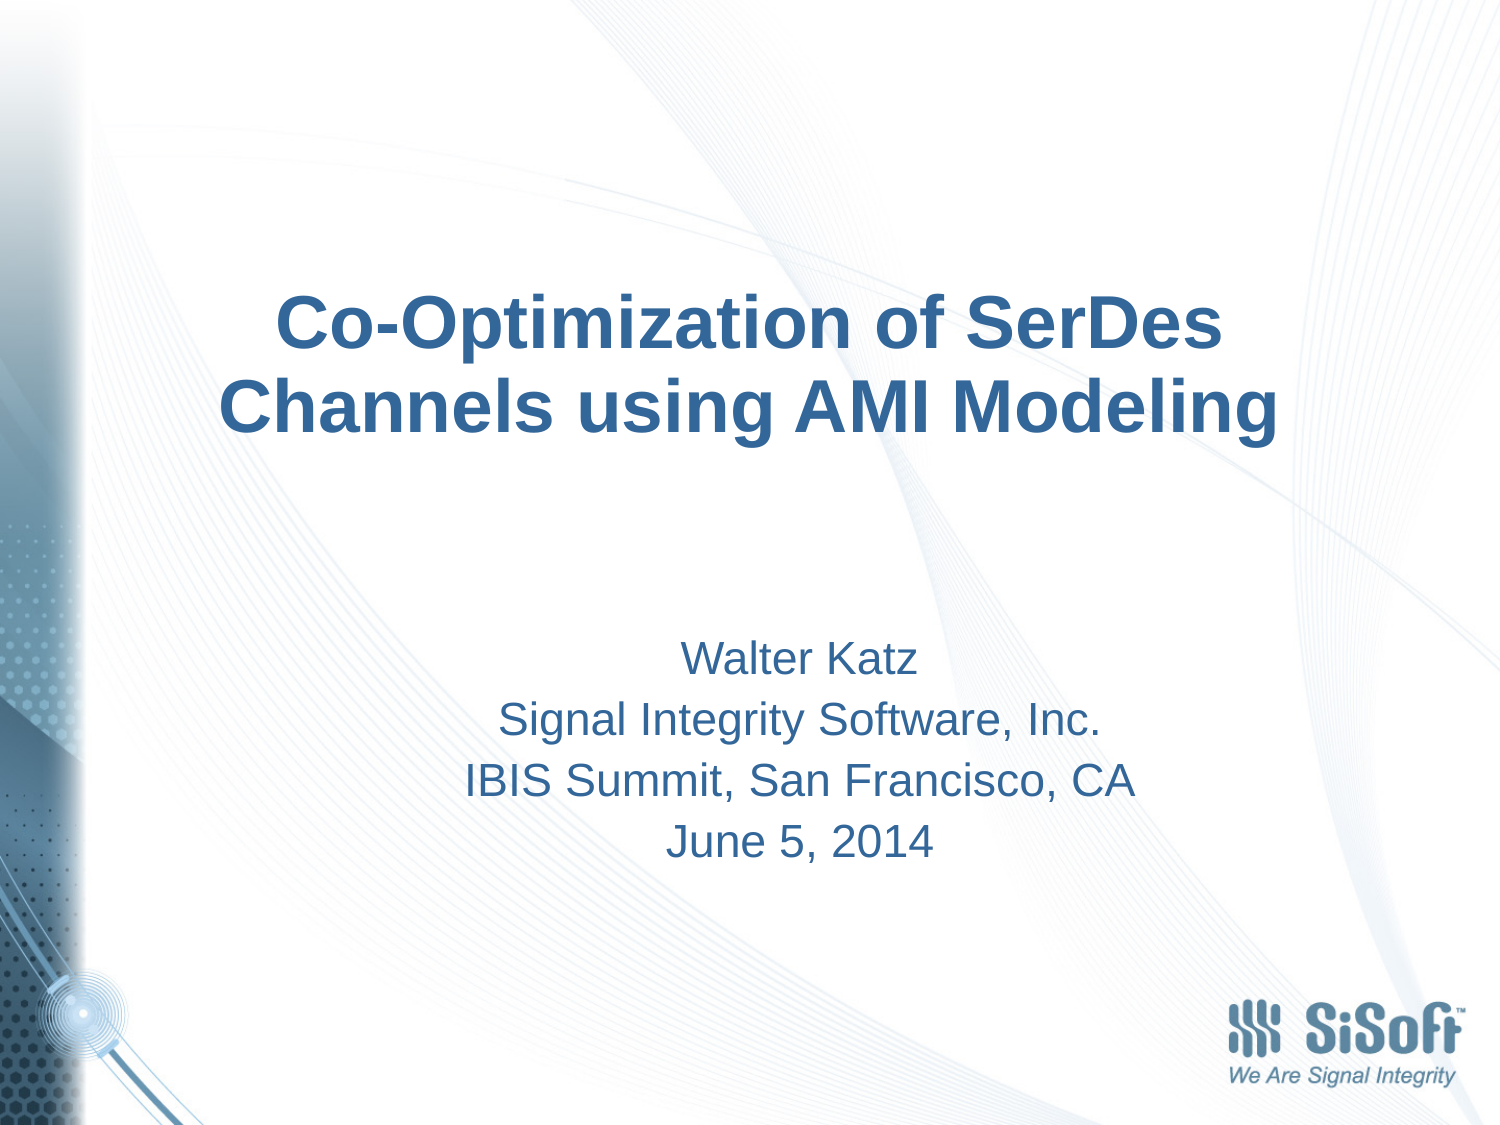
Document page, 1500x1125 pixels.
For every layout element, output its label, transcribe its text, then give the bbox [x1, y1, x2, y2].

picture [0, 0, 1500, 1125]
subtitle Walter Katz Signal Integrity Software, Inc. IBIS Summit, San Francisco, CA June 5, 2014 [275, 624, 1325, 875]
title Co-Optimization of SerDes Channels using AMI Modeling [112, 200, 1388, 529]
